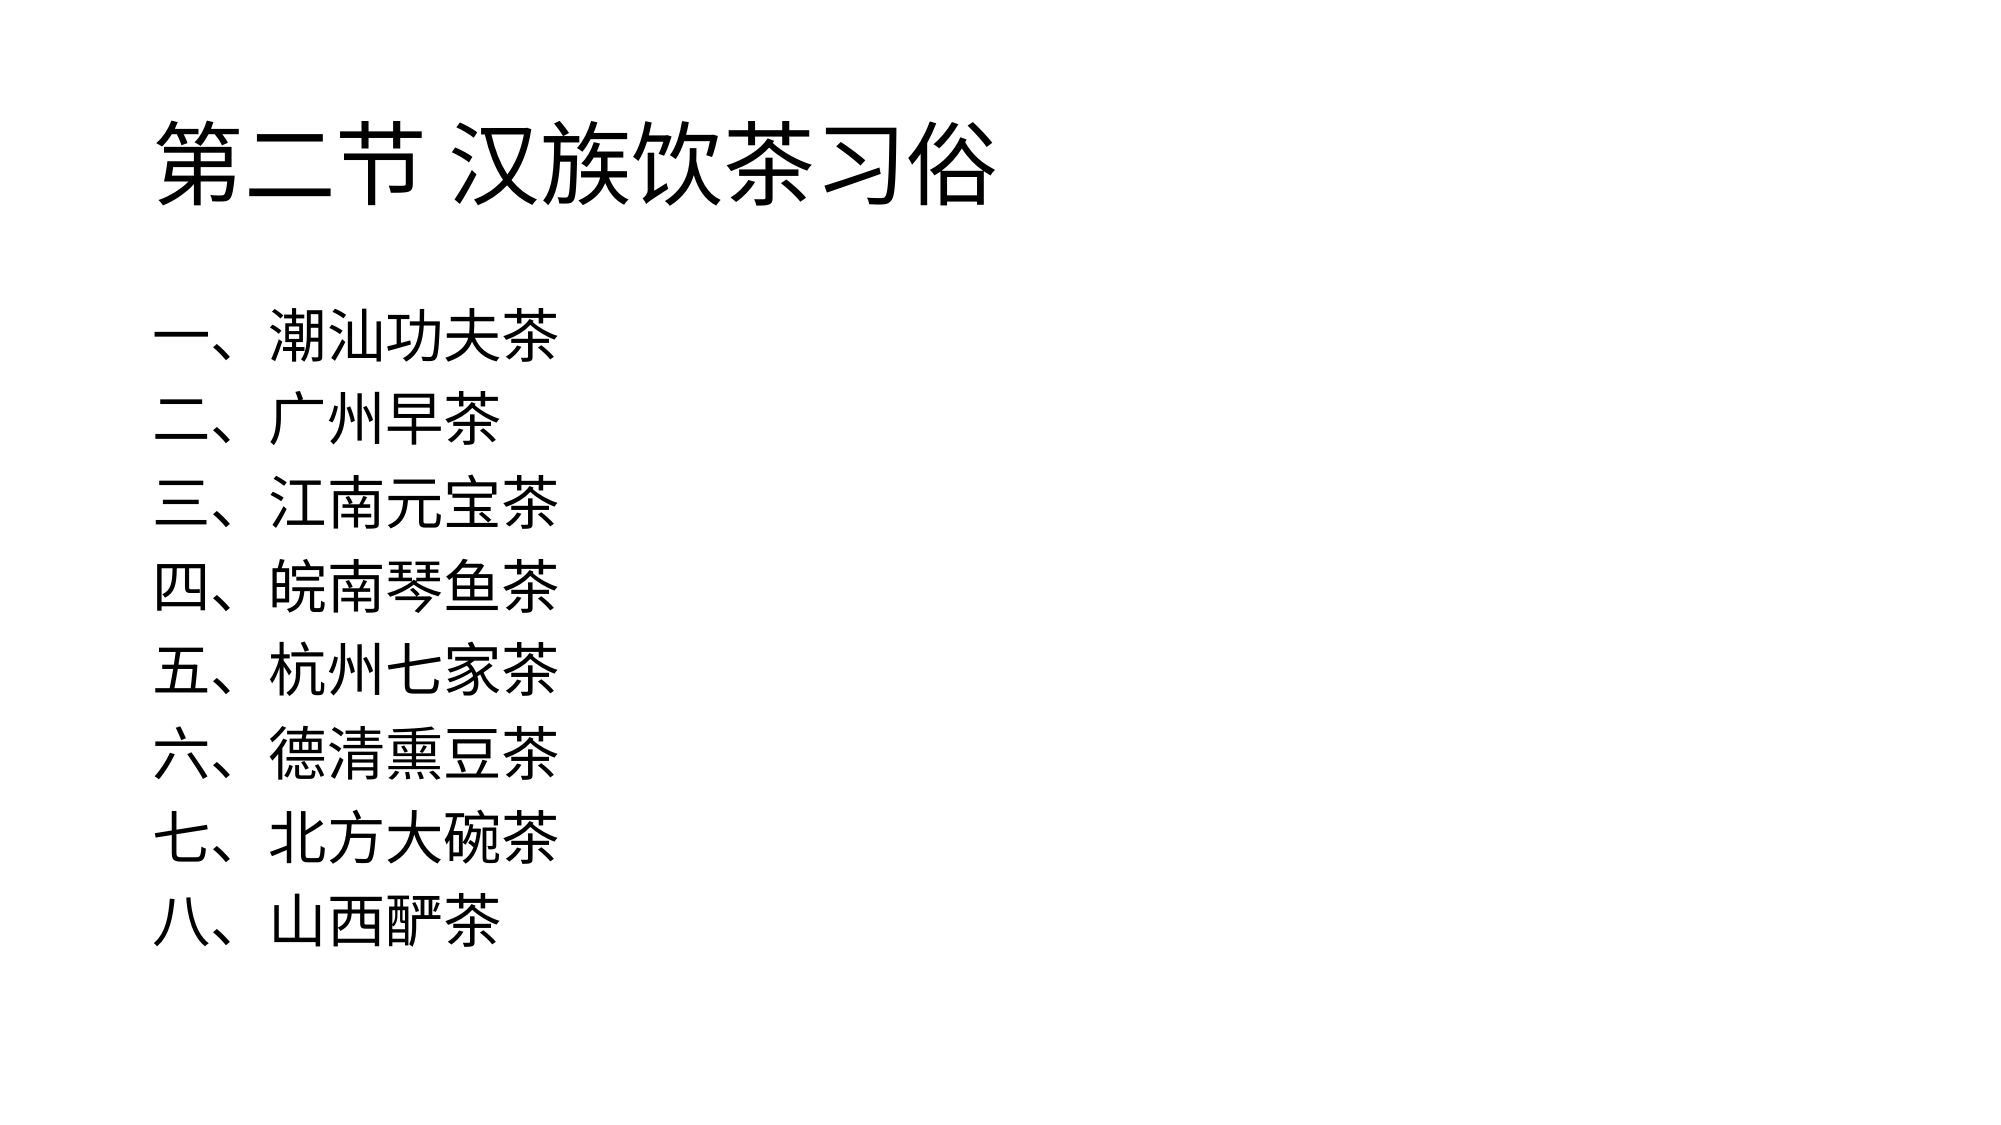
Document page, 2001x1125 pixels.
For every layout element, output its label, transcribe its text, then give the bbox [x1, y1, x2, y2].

list 一、潮汕功夫茶 二、广州早茶 三、江南元宝茶 四、皖南琴鱼茶 五、杭州七家茶 六、德清熏豆茶 七、北方大碗茶 八、山西酽茶 [137, 299, 1863, 1014]
title 第二节 汉族饮茶习俗 [137, 59, 1863, 278]
